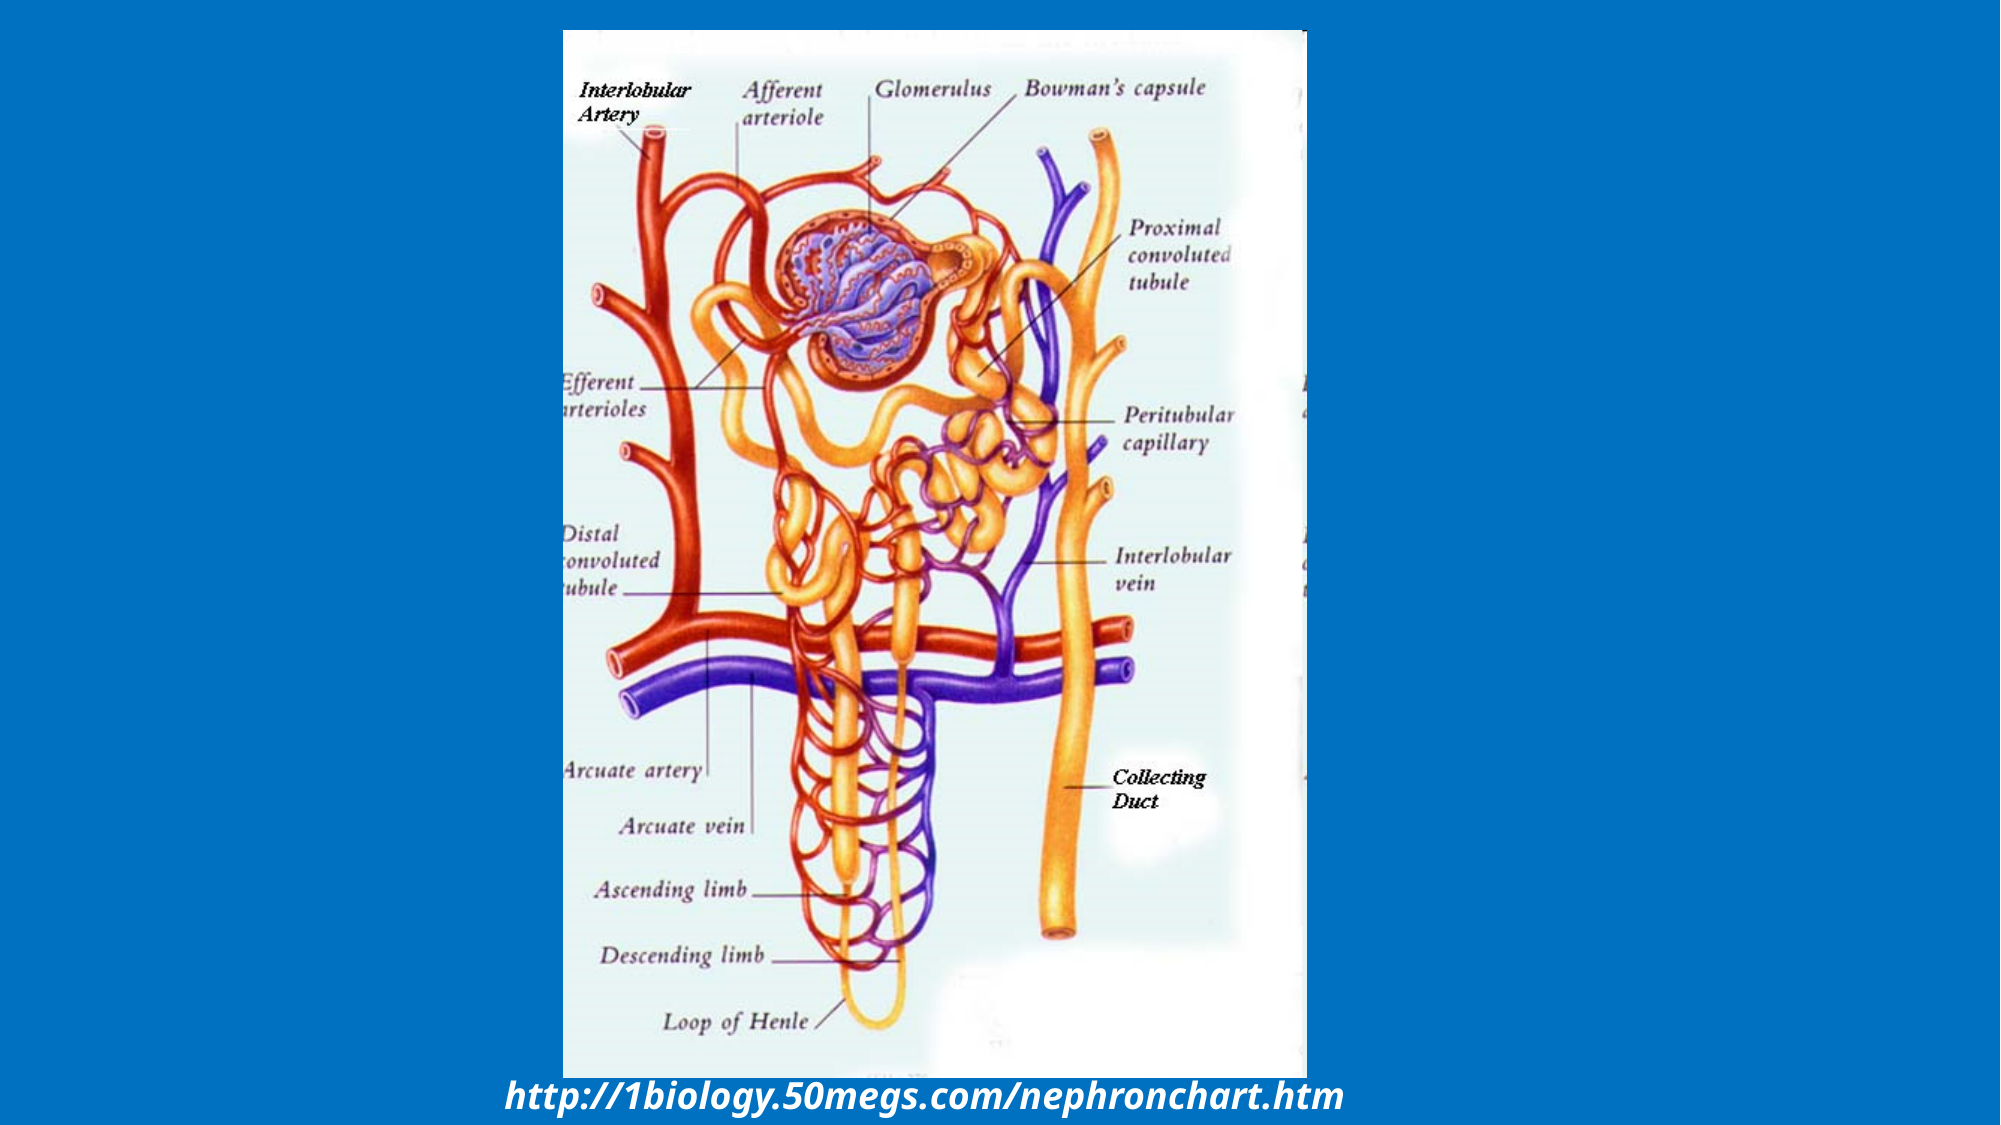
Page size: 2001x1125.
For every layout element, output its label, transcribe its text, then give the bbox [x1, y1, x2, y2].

picture [562, 30, 1307, 1079]
text_box http://1biology.50megs.com/nephronchart.htm [489, 1064, 1361, 1125]
